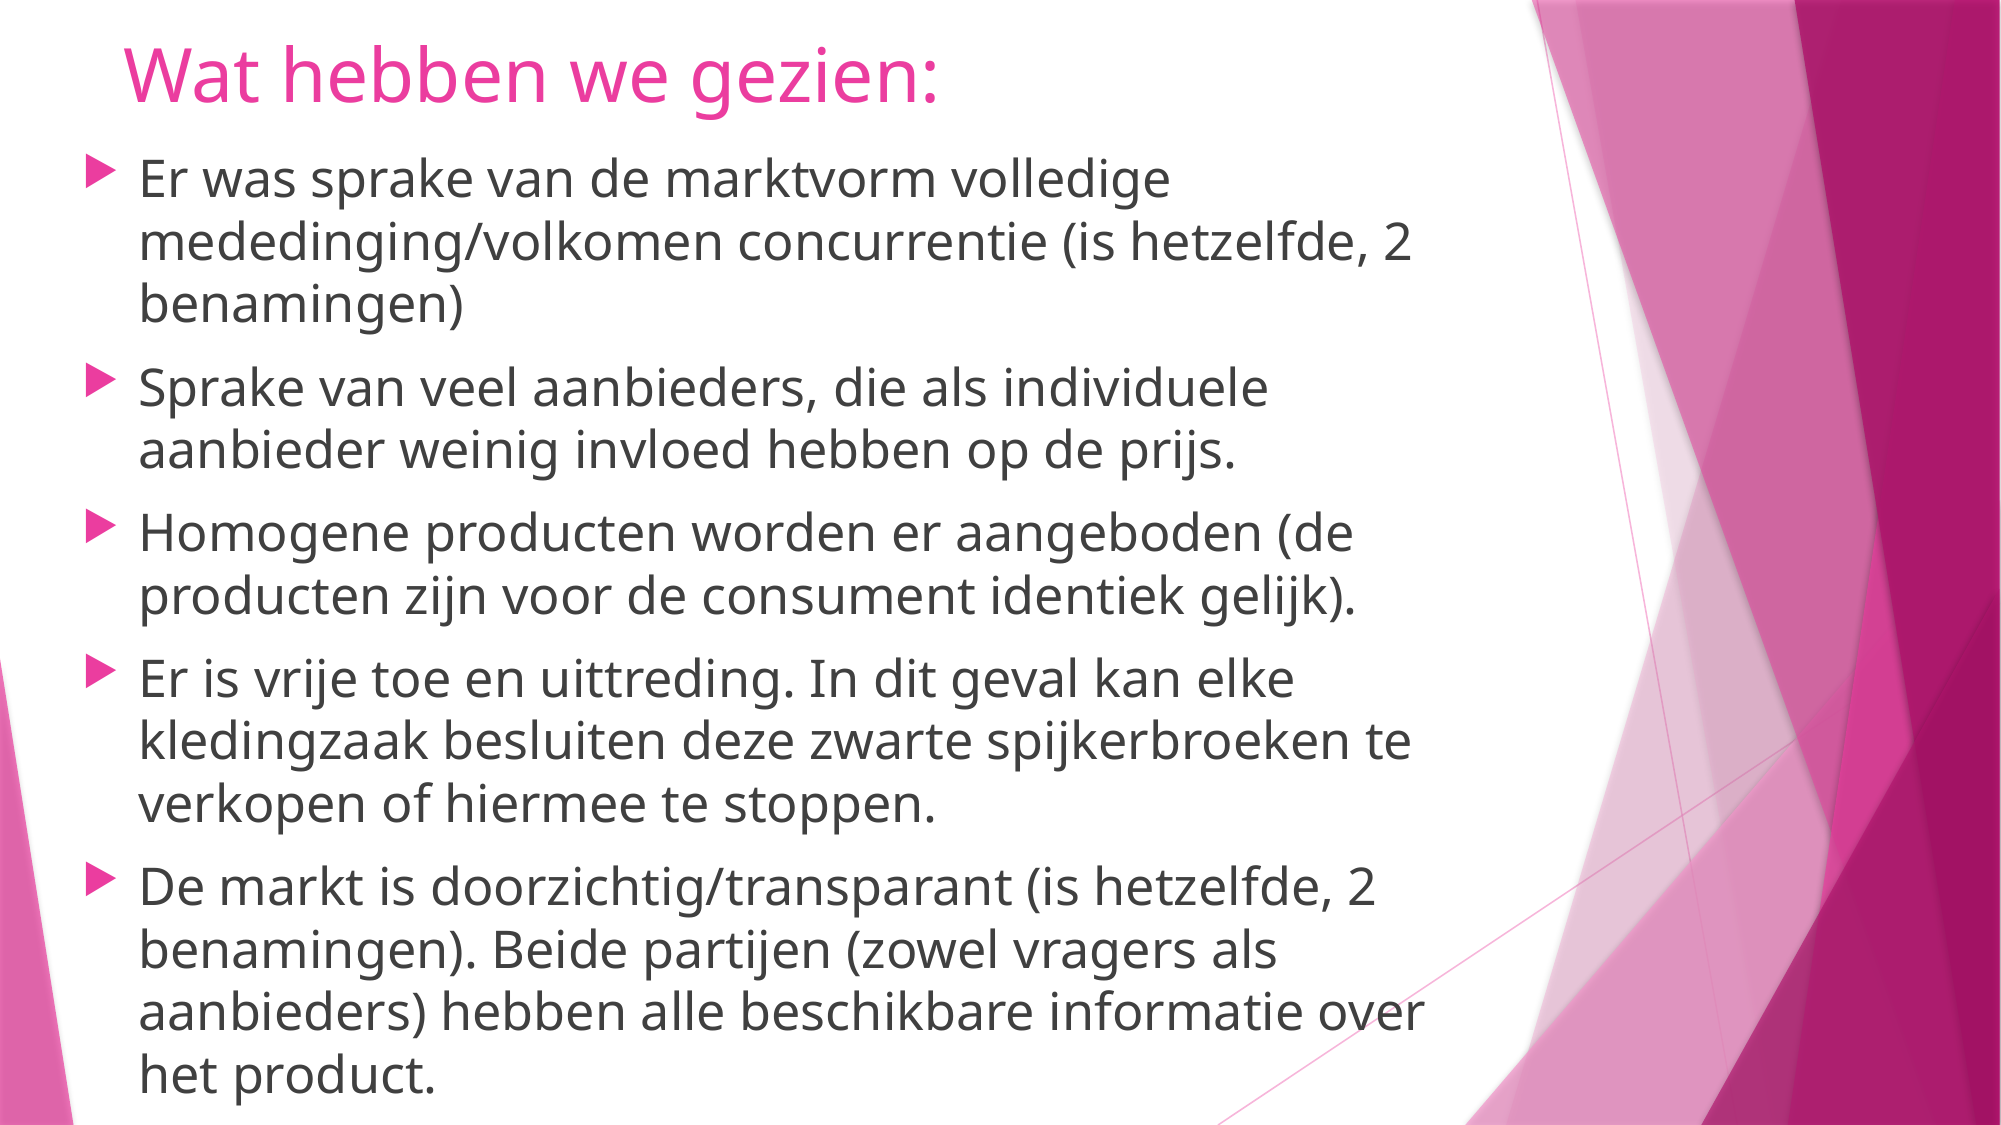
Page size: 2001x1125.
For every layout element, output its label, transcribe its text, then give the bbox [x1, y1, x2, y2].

title Wat hebben we gezien: [108, 19, 1522, 138]
list Er was sprake van de marktvorm volledige mededinging/volkomen concurrentie (is hetzelfde, 2 benamingen) Sprake van veel aanbieders, die als individuele aanbieder weinig invloed hebben op de prijs. Homogene producten worden er aangeboden (de producten zijn voor de consument identiek gelijk). Er is vrije toe en uittreding. In dit geval kan elke kledingzaak besluiten deze zwarte spijkerbroeken te verkopen of hiermee te stoppen. De markt is doorzichtig/transparant (is hetzelfde, 2 benamingen). Beide partijen (zowel vragers als aanbieders) hebben alle beschikbare informatie over het product. [67, 138, 1522, 991]
